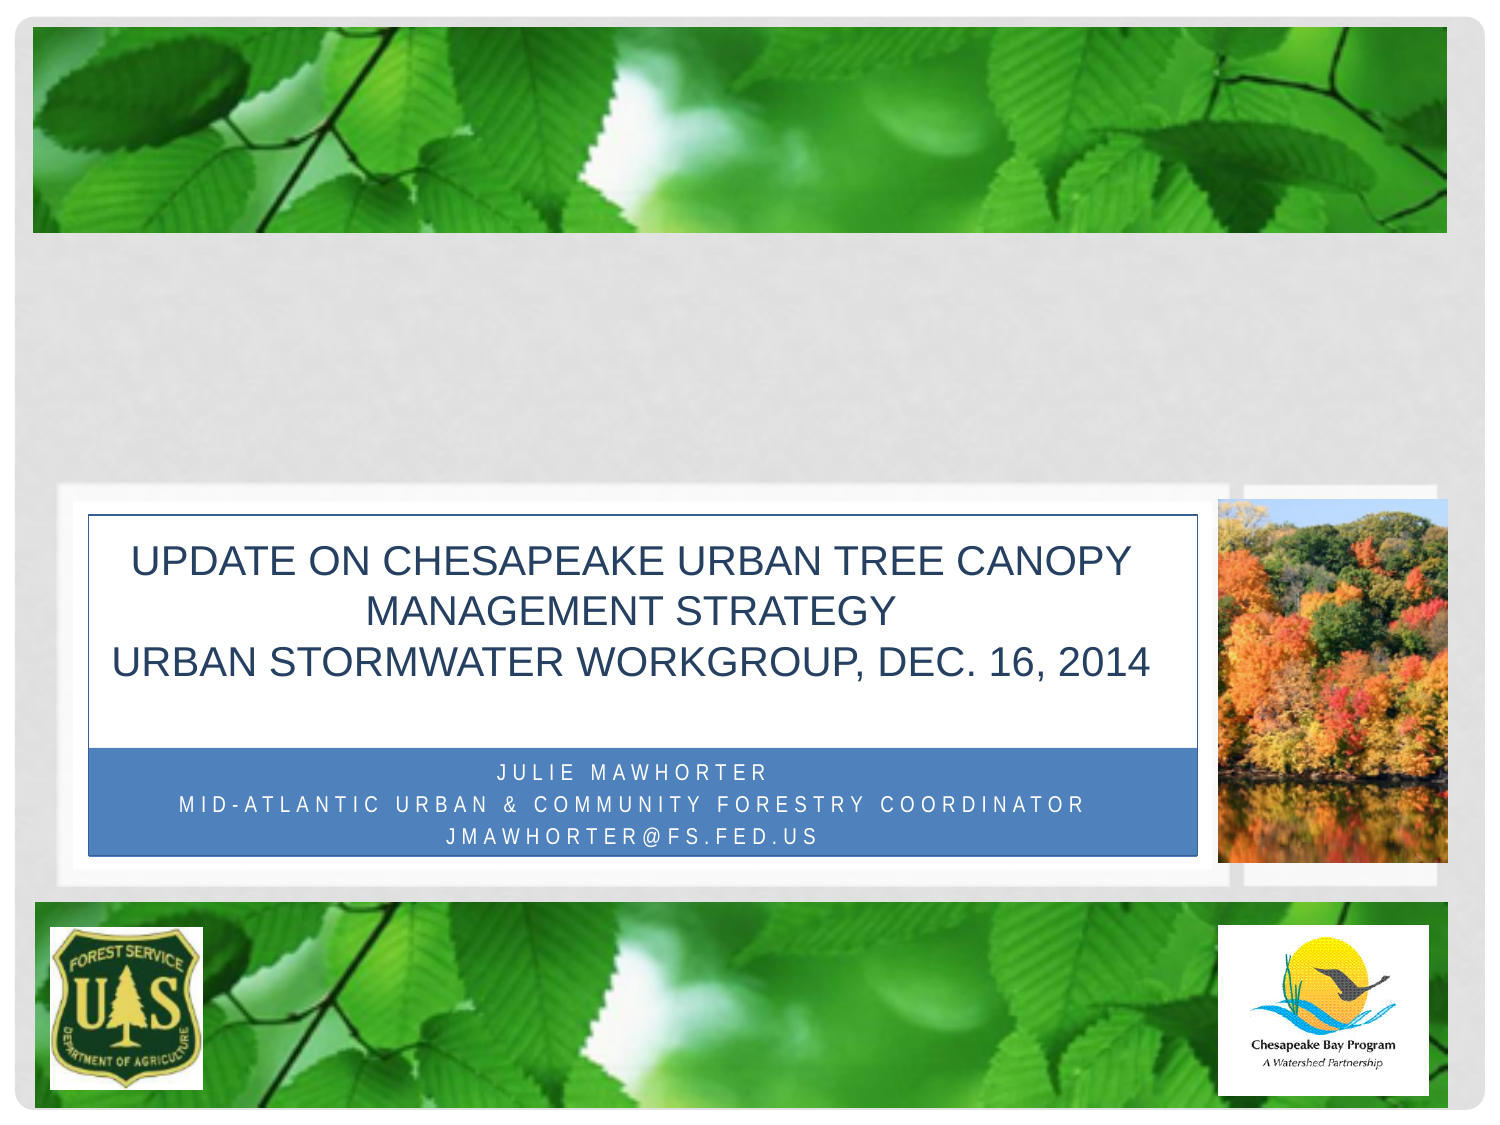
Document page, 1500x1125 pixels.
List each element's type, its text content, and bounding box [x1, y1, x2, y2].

picture [34, 887, 1448, 1109]
picture [33, 12, 1447, 234]
title Update on Chesapeake Urban Tree Canopy Management Strategy Urban Stormwater Workgroup, Dec. 16, 2014 [87, 512, 1175, 692]
picture [1217, 499, 1448, 863]
subtitle Julie Mawhorter Mid-Atlantic Urban & Community Forestry Coordinator jmawhorter@fs.fed.us [75, 750, 1188, 887]
